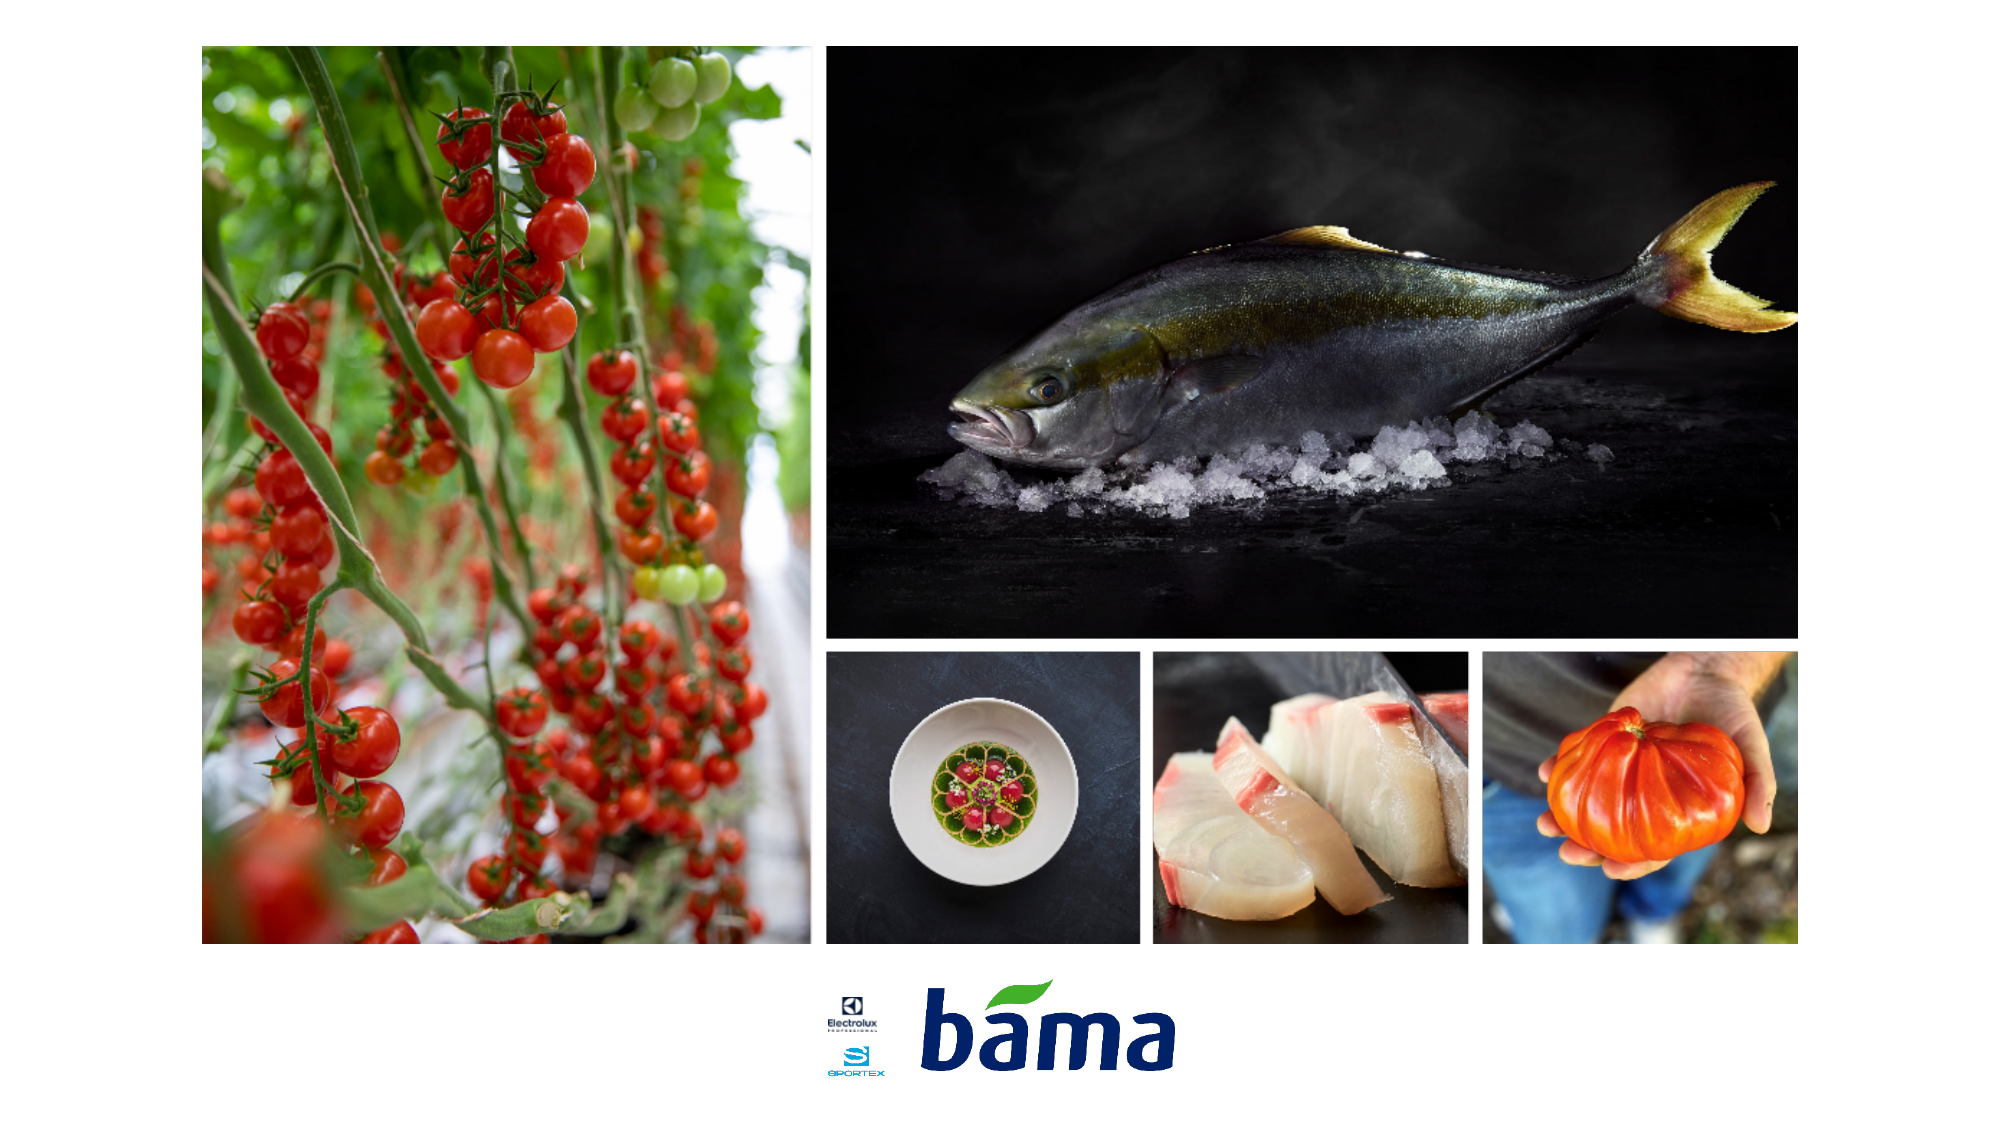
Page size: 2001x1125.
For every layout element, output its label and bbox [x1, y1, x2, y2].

picture [202, 46, 1798, 944]
text_box [825, 978, 1175, 1079]
